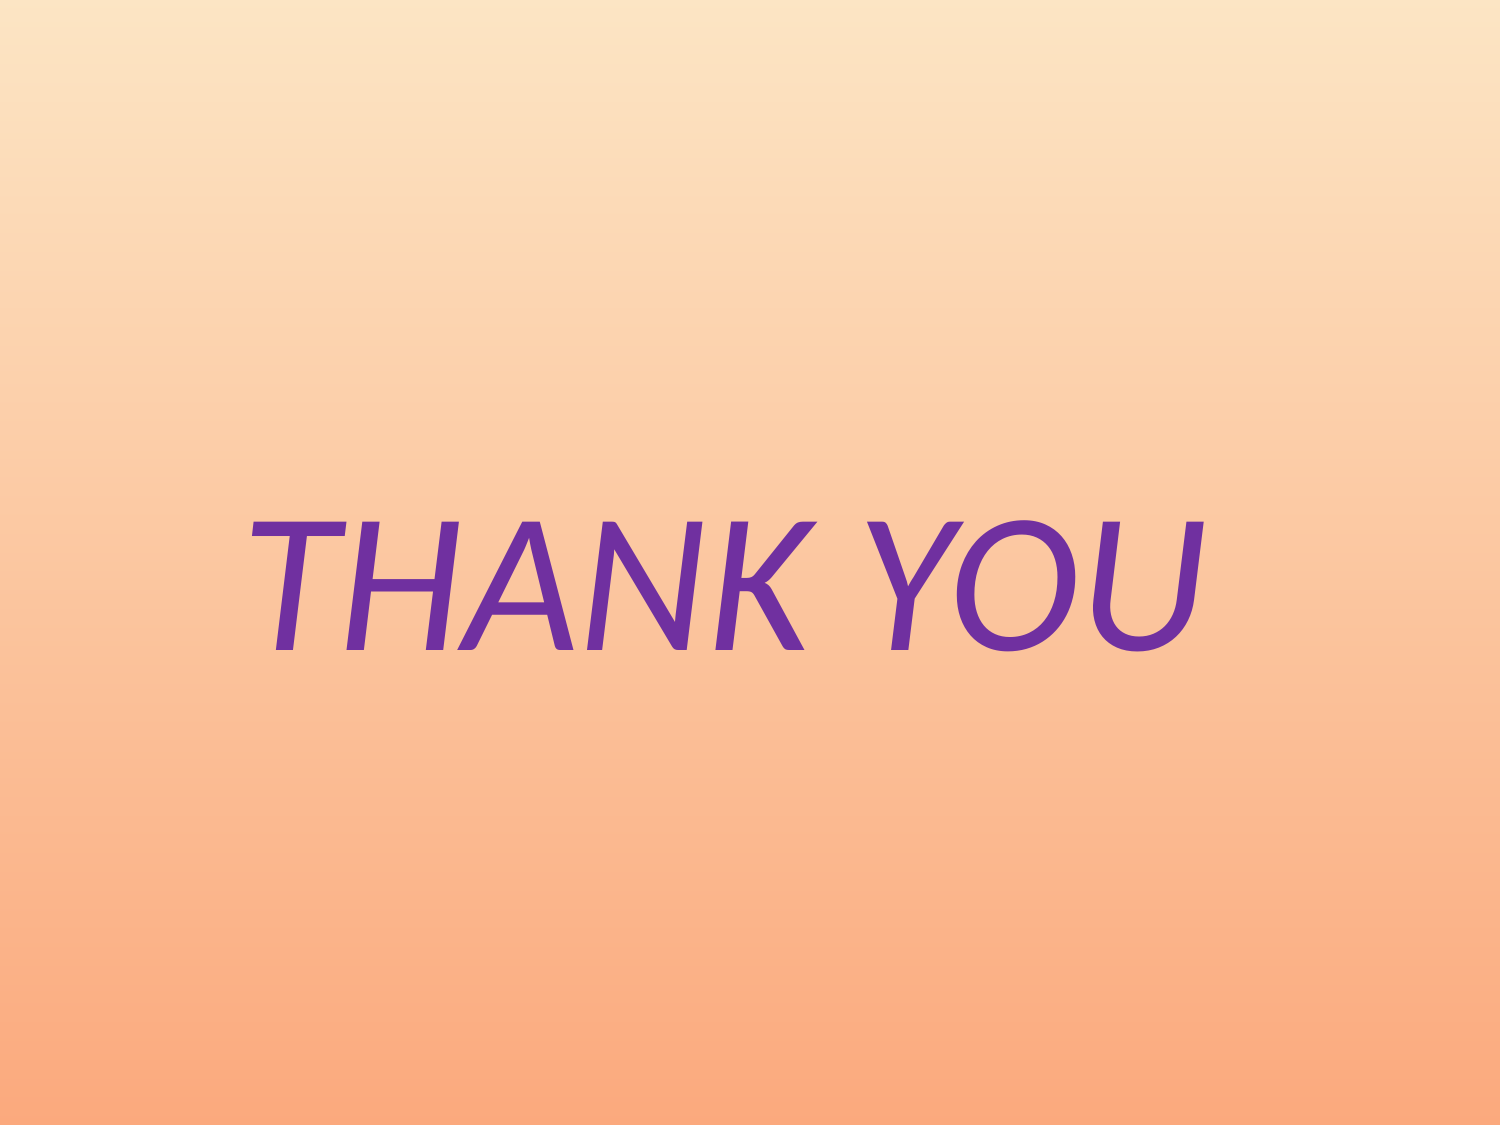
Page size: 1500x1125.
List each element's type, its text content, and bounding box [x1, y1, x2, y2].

list THANK YOU [50, 162, 1400, 905]
